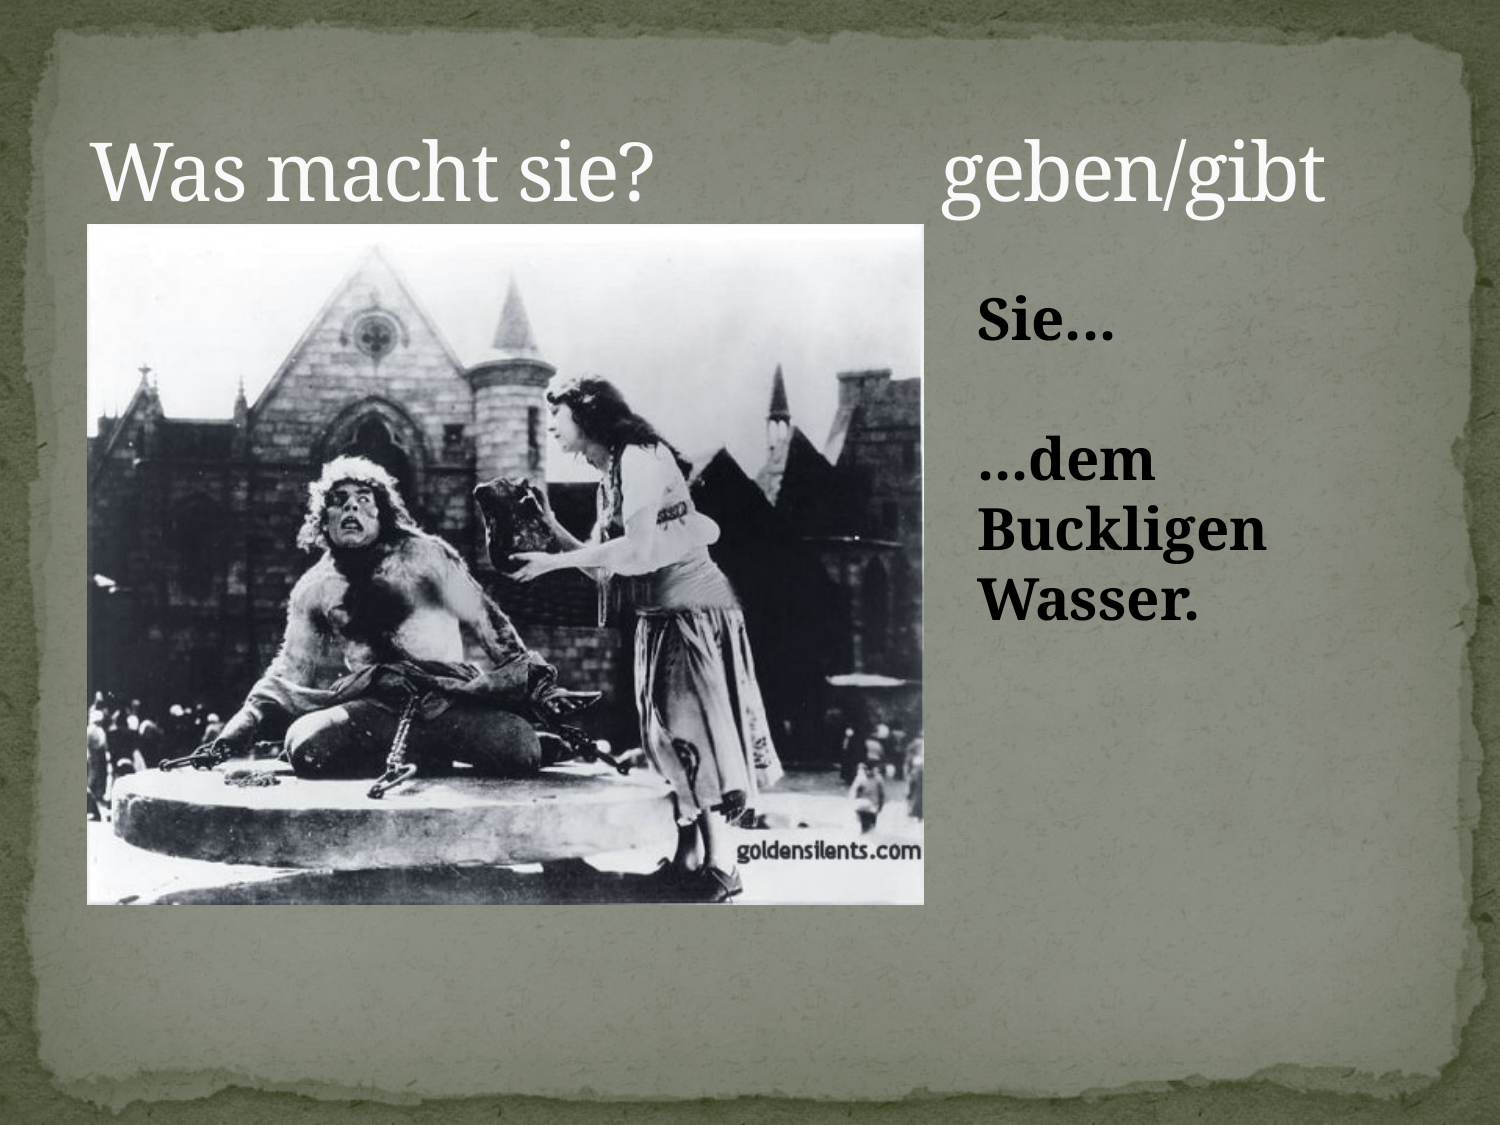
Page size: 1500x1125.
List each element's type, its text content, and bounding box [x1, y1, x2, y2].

text_box Sie... ...dem Buckligen Wasser. [962, 274, 1425, 710]
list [89, 226, 923, 904]
title Was macht sie? geben/gibt [74, 24, 1425, 225]
